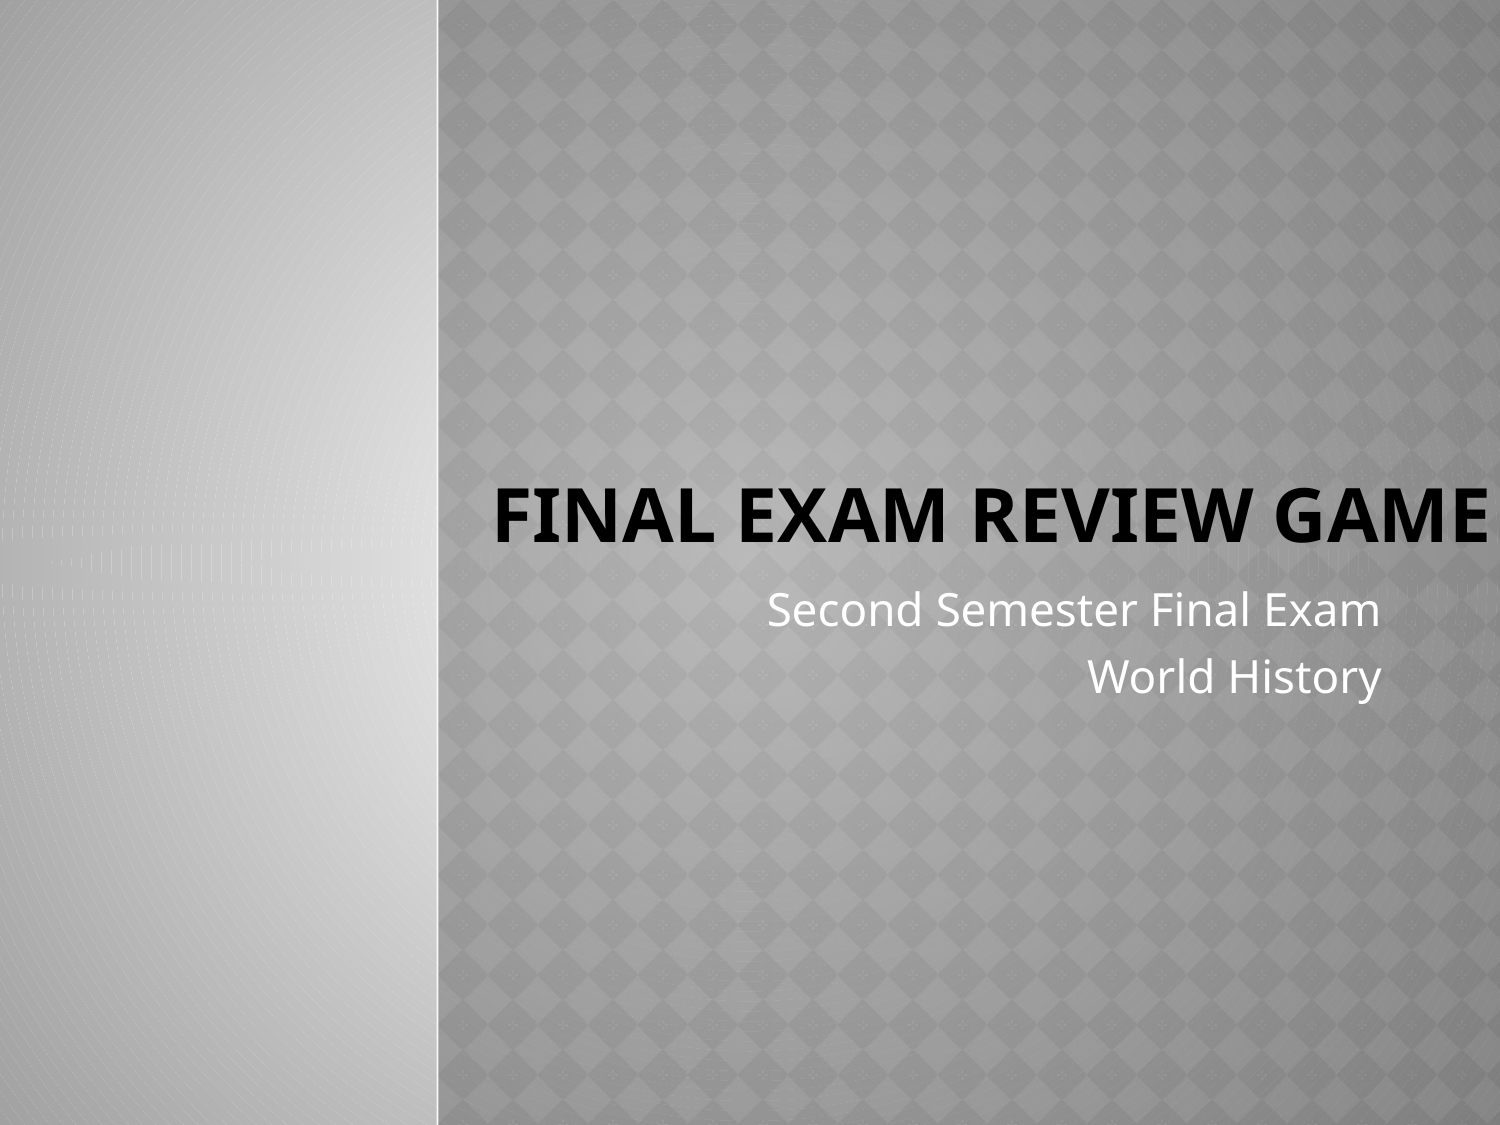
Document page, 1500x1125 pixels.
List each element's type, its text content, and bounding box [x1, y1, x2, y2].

title Final Exam Review Game [462, 87, 1500, 558]
subtitle Second Semester Final Exam World History [550, 580, 1390, 762]
